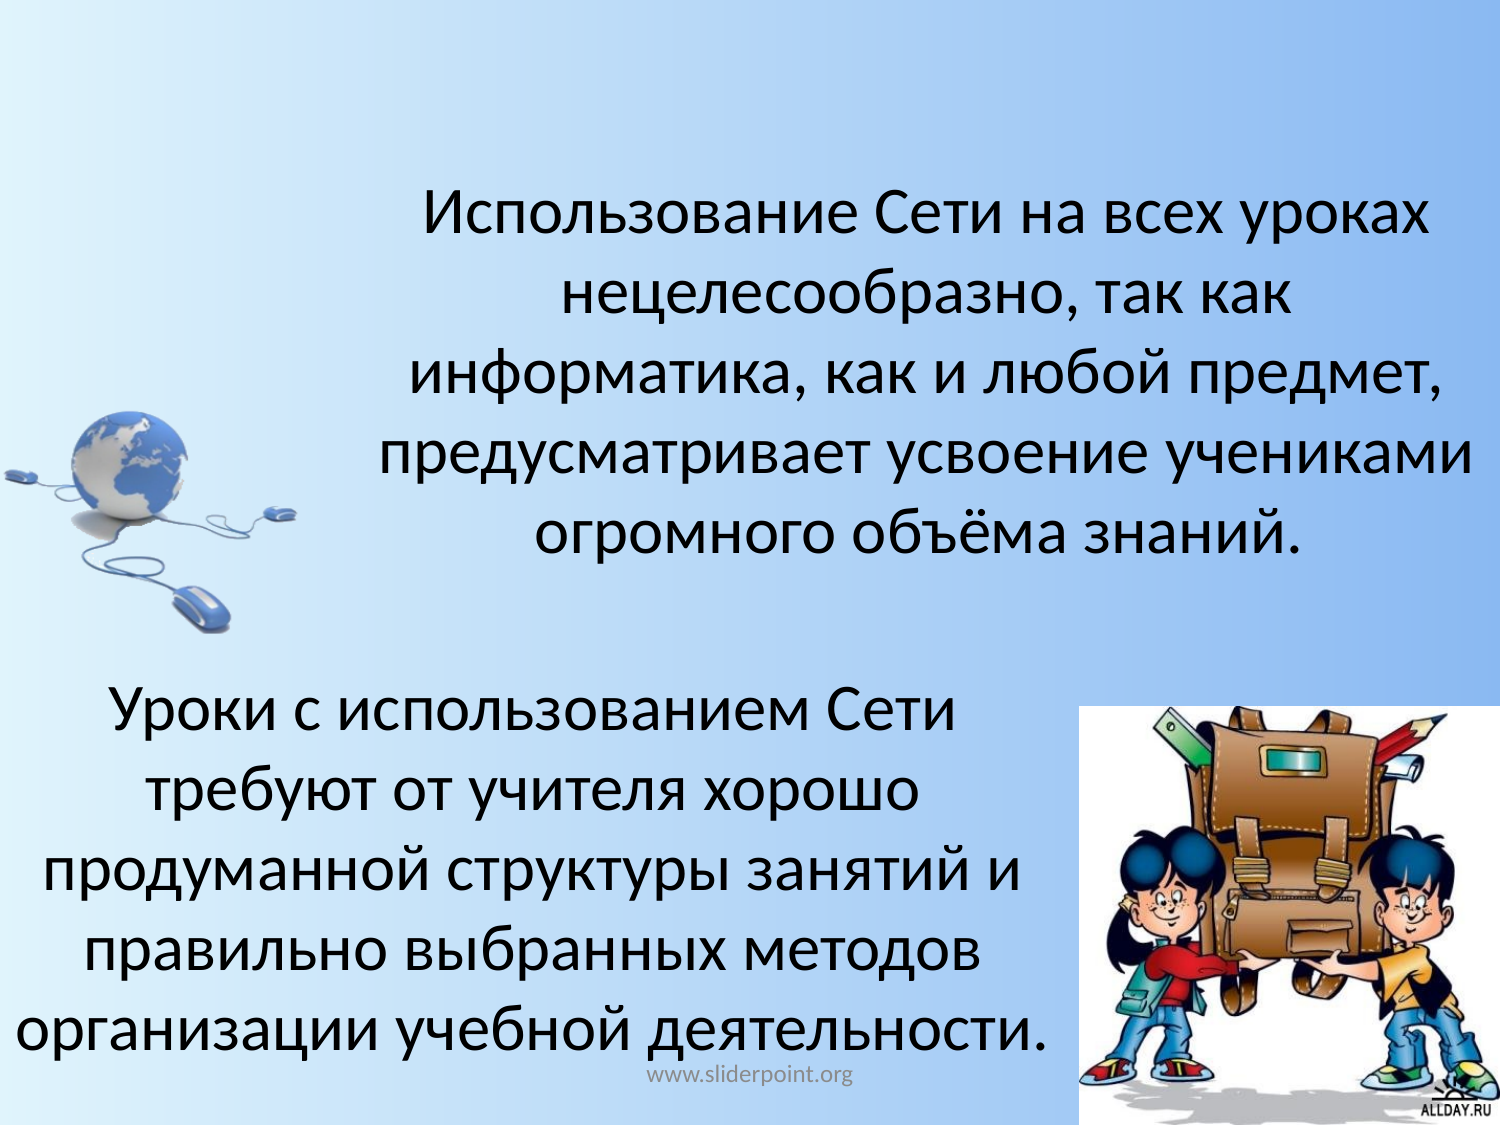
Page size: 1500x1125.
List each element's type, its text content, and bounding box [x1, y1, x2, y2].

footer www.sliderpoint.org [512, 1042, 988, 1103]
text_box Использование Сети на всех уроках нецелесообразно, так как информатика, как и любой предмет, предусматривает усвоение учениками огромного объёма знаний. [0, 0, 1500, 655]
picture [0, 655, 1500, 1125]
text_box Уроки с использованием Сети требуют от учителя хорошо продуманной структуры занятий и правильно выбранных методов организации учебной деятельности. [0, 656, 1067, 1071]
